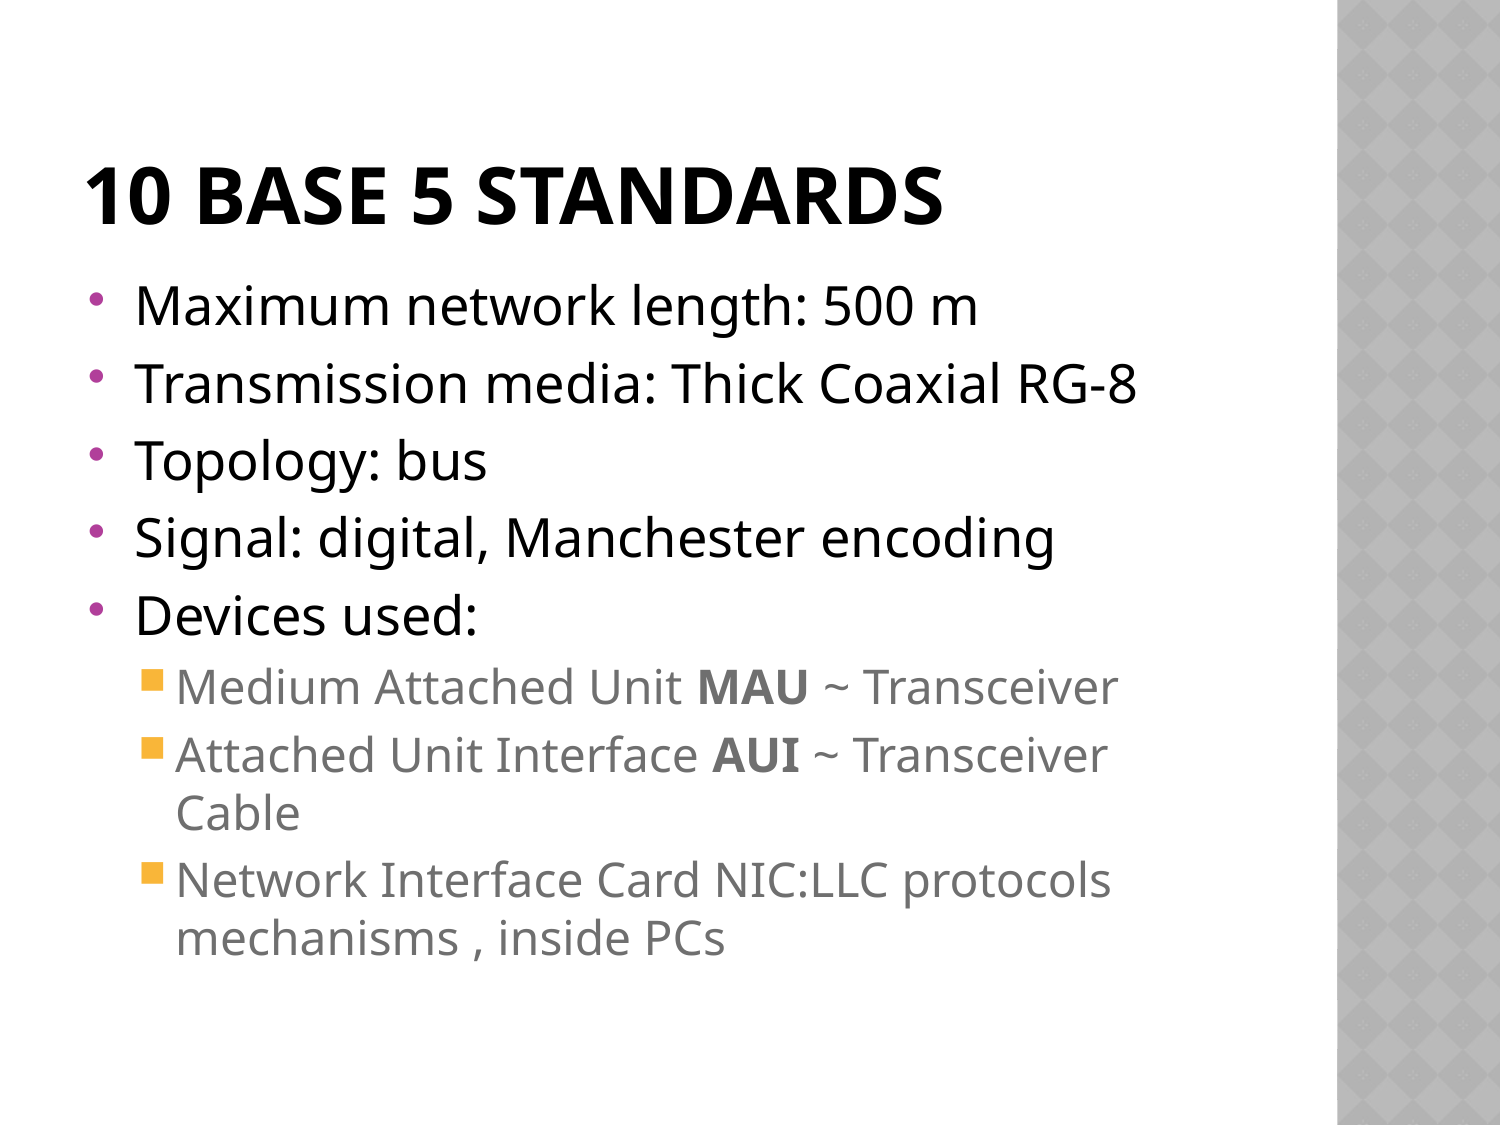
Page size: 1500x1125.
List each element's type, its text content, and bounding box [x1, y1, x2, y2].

title 10 Base 5 standards [75, 52, 1263, 240]
list Maximum network length: 500 m Transmission media: Thick Coaxial RG-8 Topology: bus Signal: digital, Manchester encoding Devices used: Medium Attached Unit MAU ~ Transceiver Attached Unit Interface AUI ~ Transceiver Cable Network Interface Card NIC:LLC protocols mechanisms , inside PCs [75, 264, 1263, 1059]
